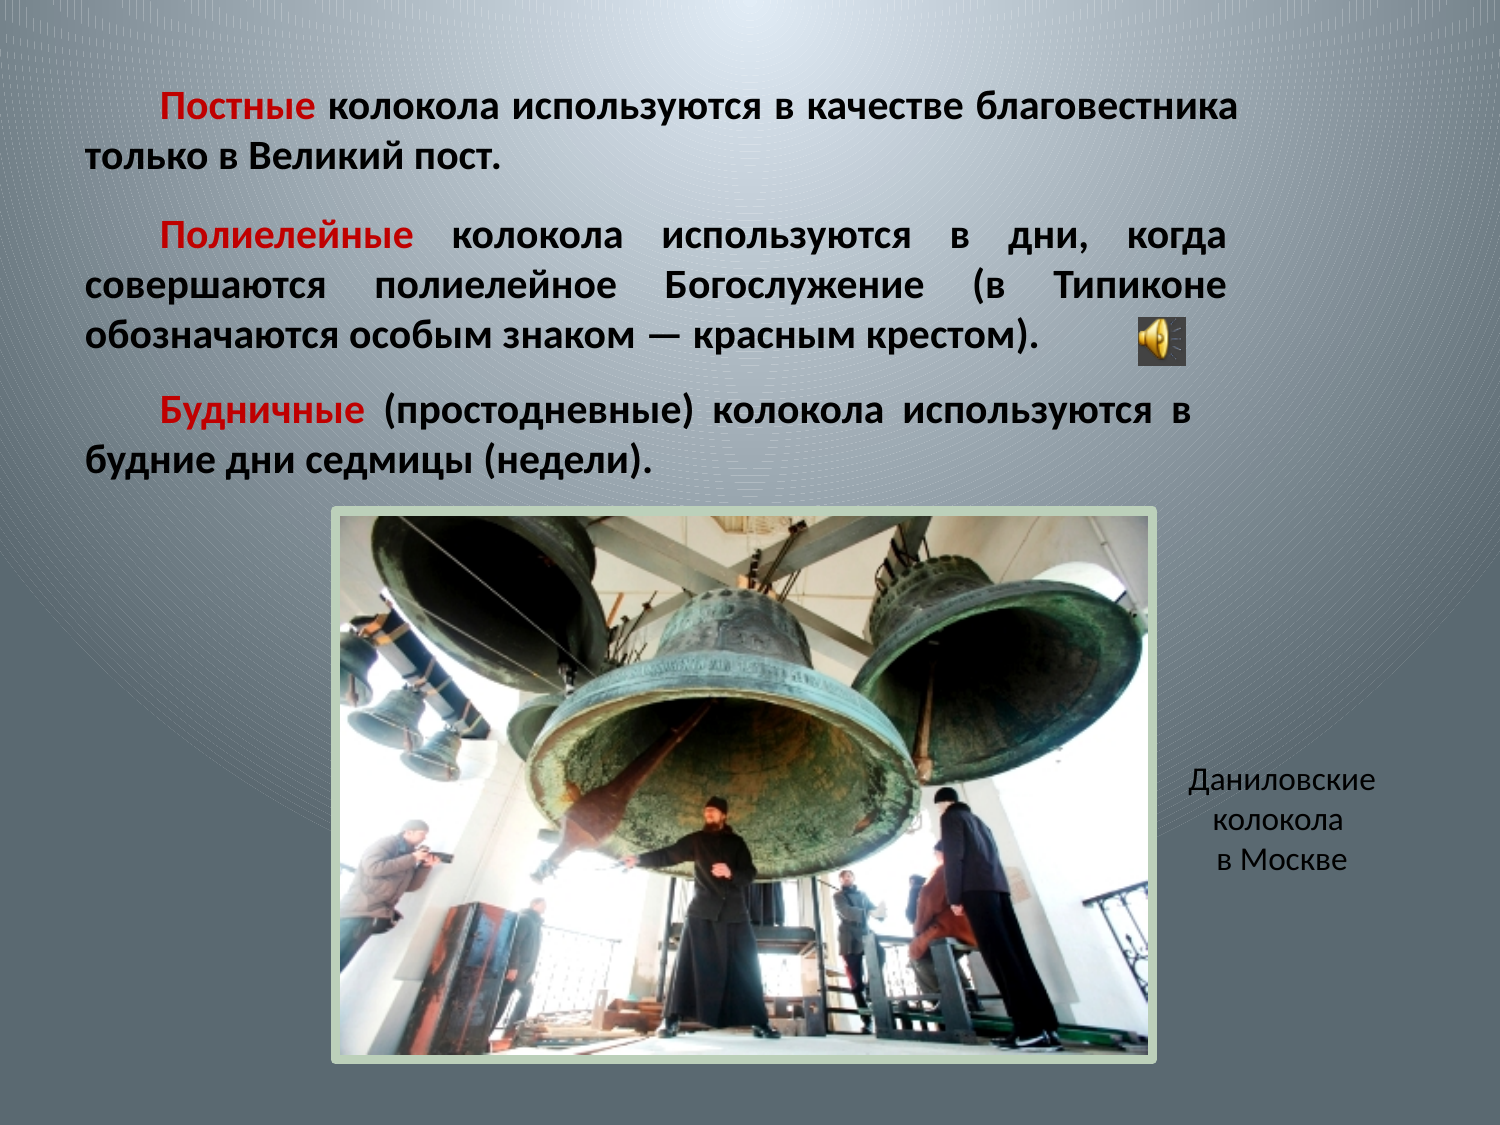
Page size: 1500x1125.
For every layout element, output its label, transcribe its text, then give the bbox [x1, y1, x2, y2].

picture [1136, 316, 1187, 367]
text_box Даниловские колокола в Москве [1160, 749, 1405, 885]
text_box Будничные (простодневные) колокола используются в будние дни седмицы (недели). [70, 374, 1207, 490]
picture [339, 515, 1148, 1055]
text_box Полиелейные колокола используются в дни, когда совершаются полиелейное Богослужение (в Типиконе обозначаются особым знаком — красным крестом). [70, 199, 1243, 364]
text_box Постные колокола используются в качестве благовестника только в Великий пост. [70, 70, 1254, 186]
